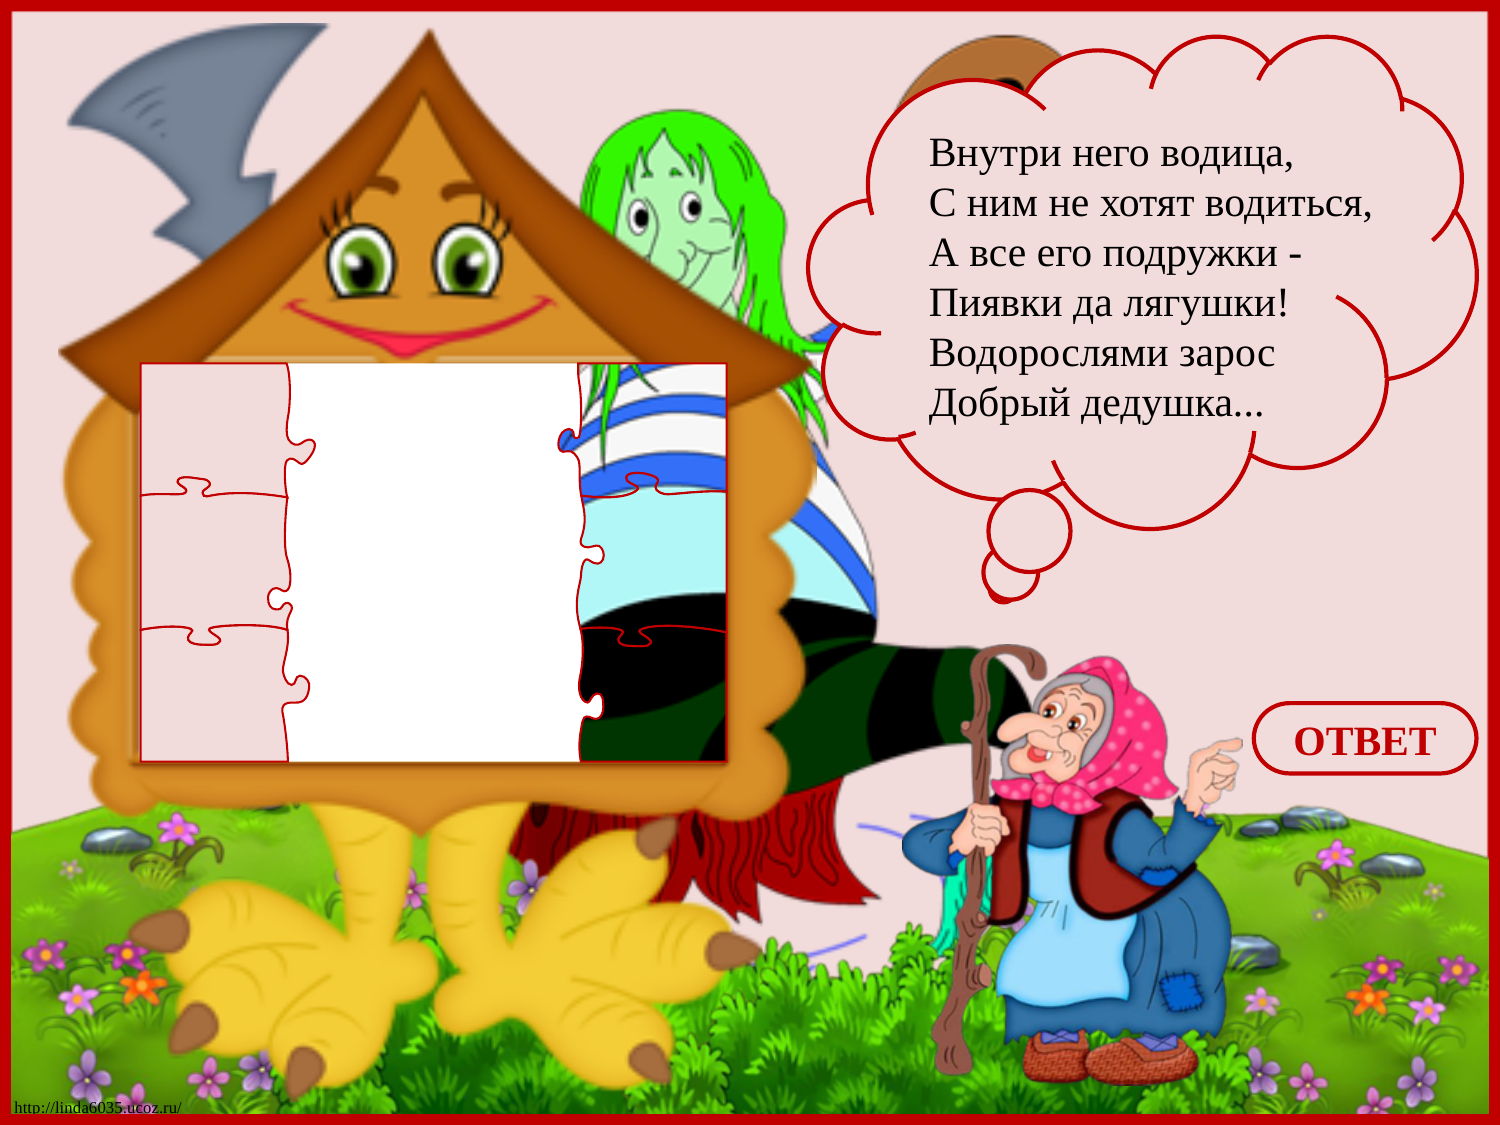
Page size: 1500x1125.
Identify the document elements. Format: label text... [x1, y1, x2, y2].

picture [11, 11, 1489, 1114]
text_box [578, 626, 727, 762]
text_box [576, 472, 727, 647]
text_box [140, 363, 315, 497]
text_box [138, 361, 729, 764]
text_box [805, 34, 1479, 605]
text_box Внутри него водица, С ним не хотят водиться, А все его подружки - Пиявки да лягушки! Водорослями зарос Добрый дедушка... [913, 117, 1407, 432]
text_box ОТВЕТ [1251, 701, 1479, 776]
text_box [558, 363, 727, 497]
text_box [140, 477, 292, 645]
text_box [140, 626, 310, 762]
